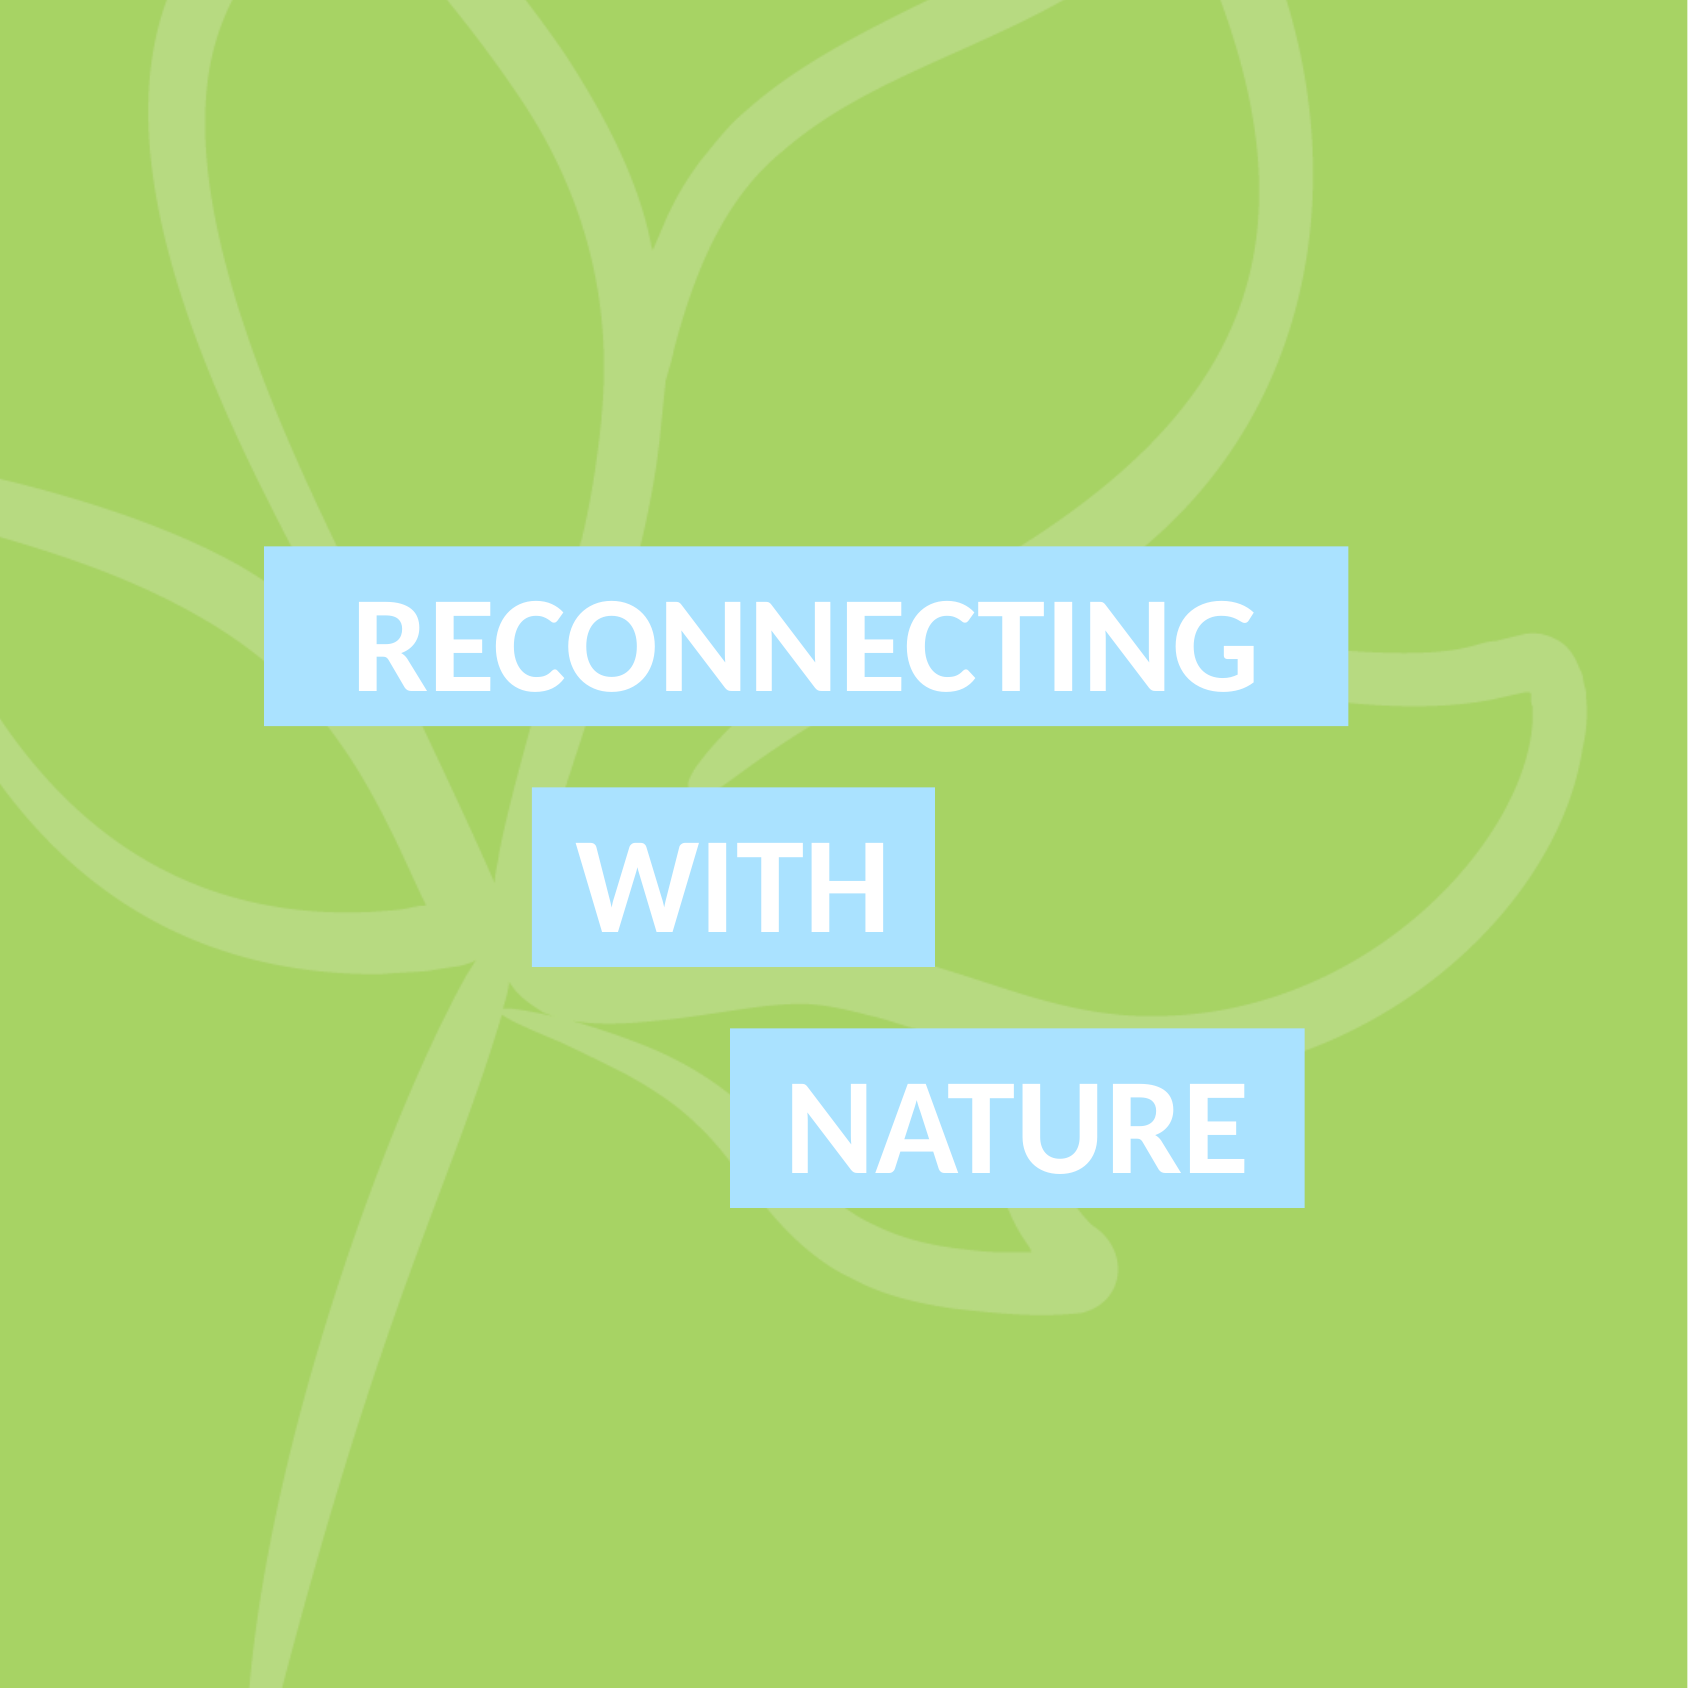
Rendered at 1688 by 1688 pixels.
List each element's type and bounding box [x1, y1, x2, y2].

text_box [263, 545, 1349, 1210]
picture [0, 0, 1688, 1688]
